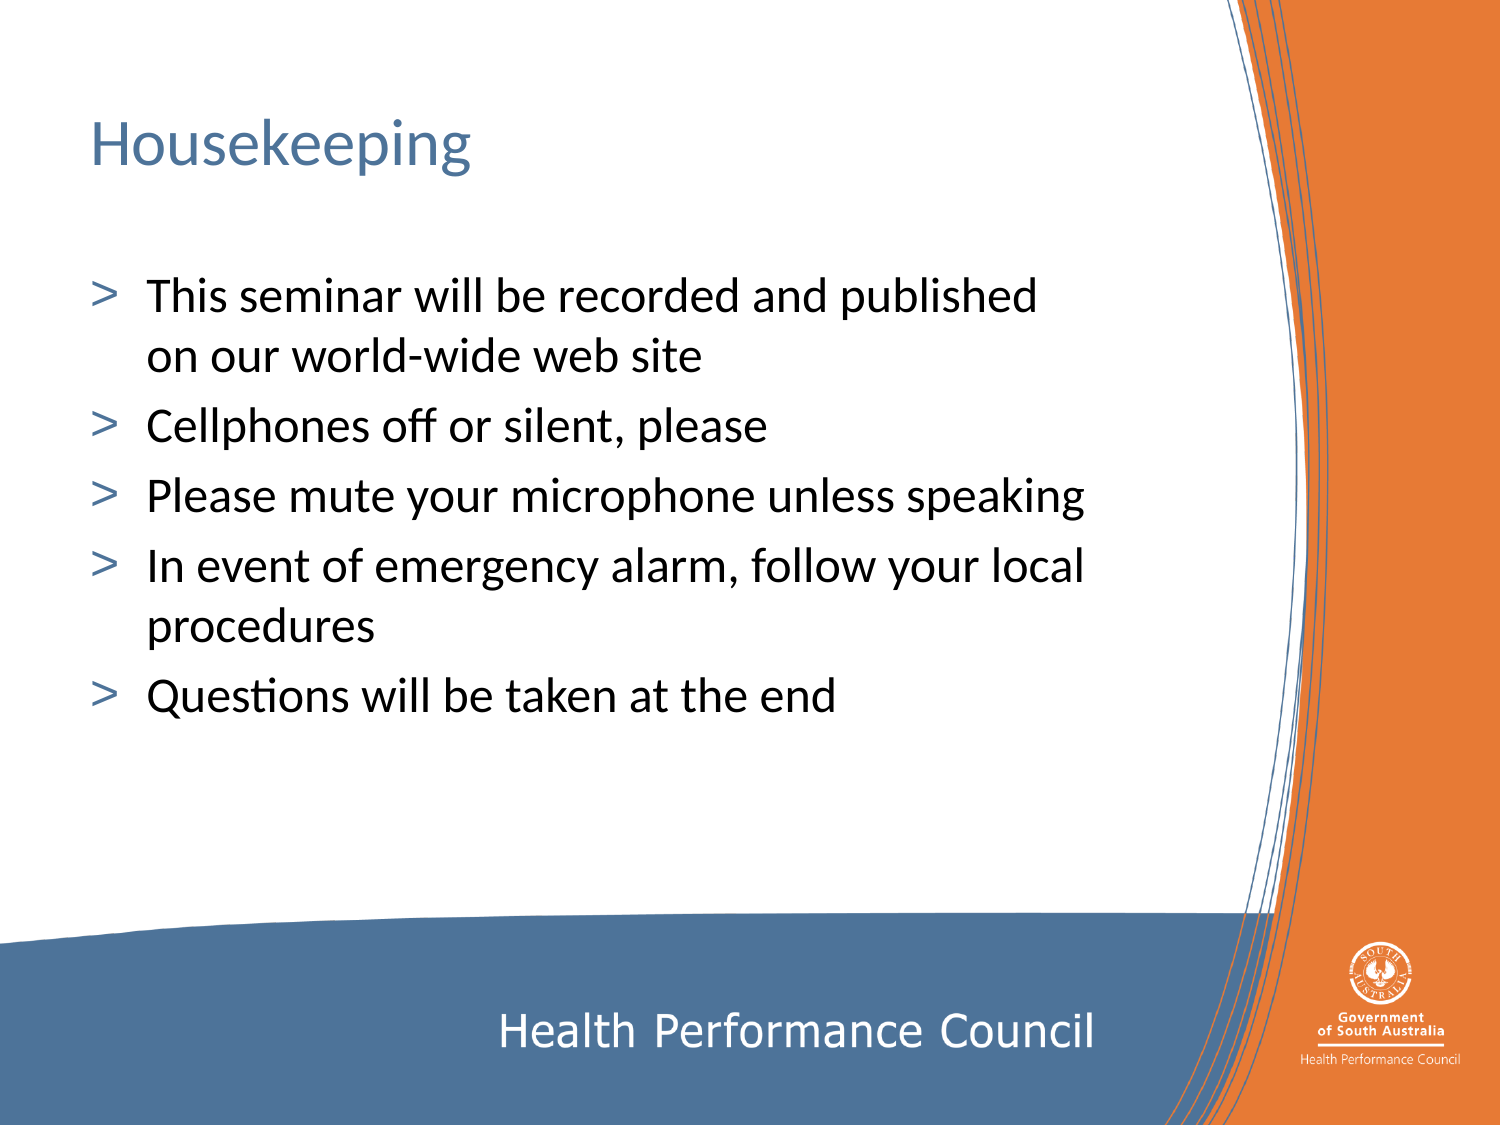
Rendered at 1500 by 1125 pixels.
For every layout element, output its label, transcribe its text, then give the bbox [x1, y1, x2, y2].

title Housekeeping [75, 45, 1103, 233]
picture [0, 0, 1500, 1125]
list This seminar will be recorded and published on our world-wide web site Cellphones off or silent, please Please mute your microphone unless speaking In event of emergency alarm, follow your local procedures Questions will be taken at the end [75, 255, 1103, 906]
